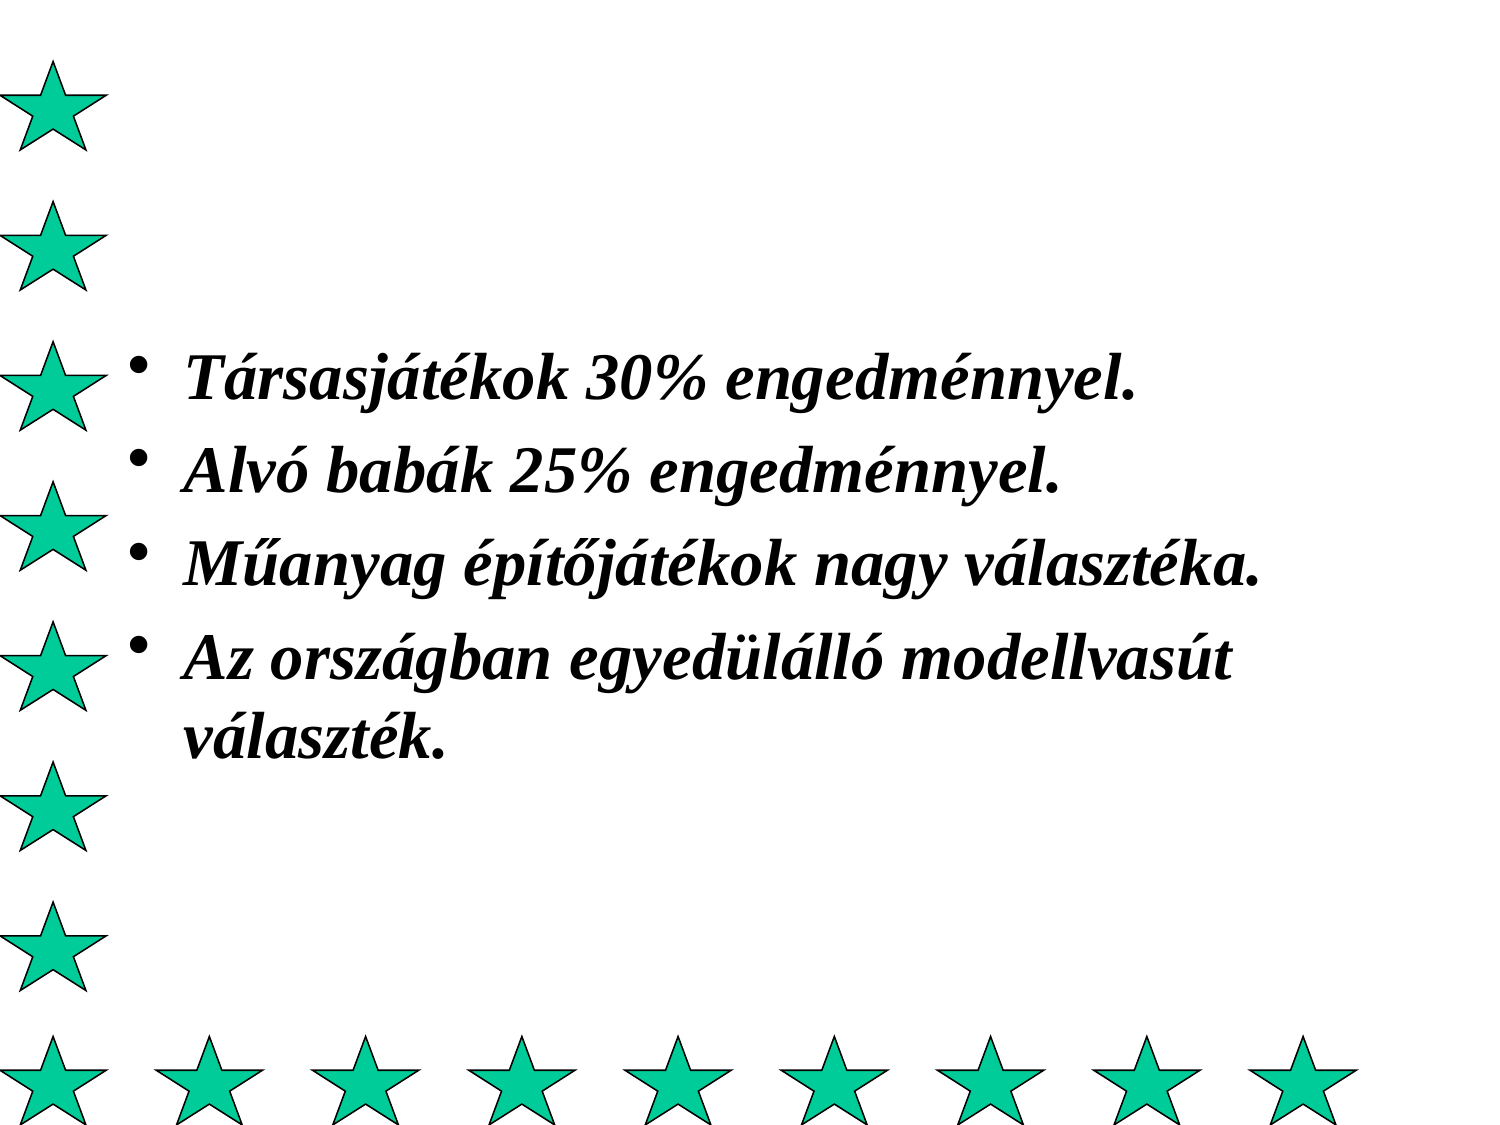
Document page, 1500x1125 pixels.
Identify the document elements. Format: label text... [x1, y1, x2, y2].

list Társasjátékok 30% engedménnyel. Alvó babák 25% engedménnyel. Műanyag építőjátékok nagy választéka. Az országban egyedülálló modellvasút választék. [112, 324, 1388, 1001]
